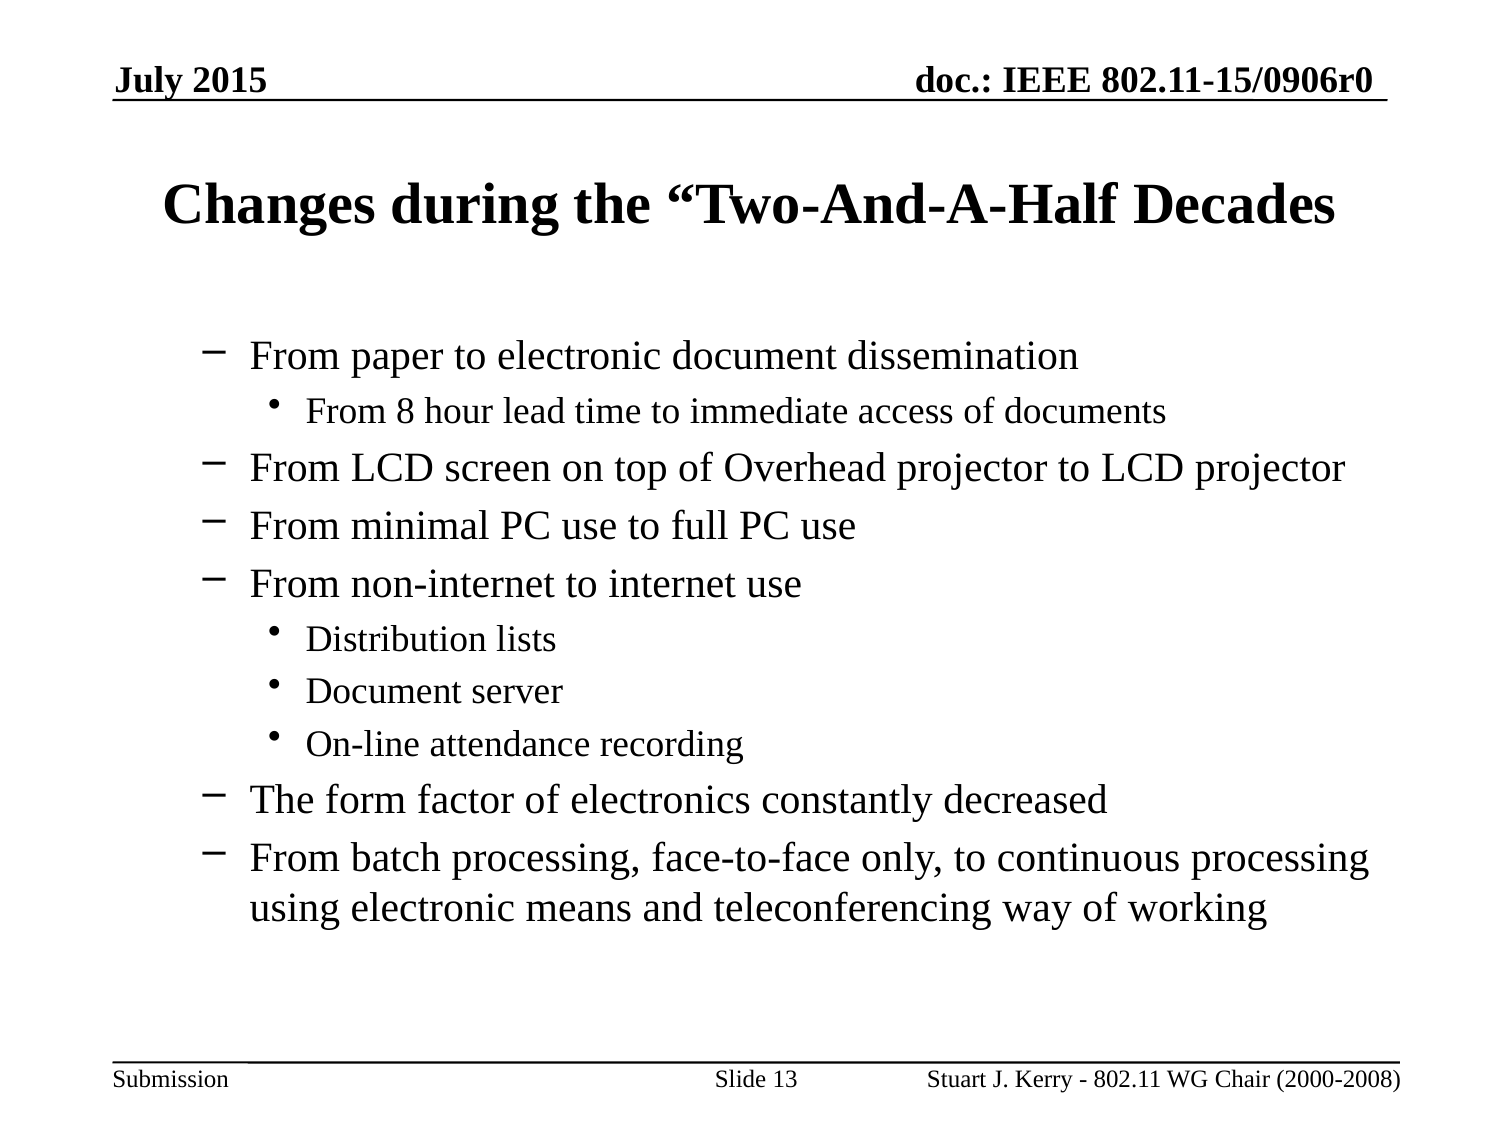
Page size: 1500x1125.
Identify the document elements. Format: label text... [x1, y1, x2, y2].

title Changes during the “Two-And-A-Half Decades [112, 112, 1388, 262]
list From paper to electronic document dissemination From 8 hour lead time to immediate access of documents From LCD screen on top of Overhead projector to LCD projector From minimal PC use to full PC use From non-internet to internet use Distribution lists Document server On-line attendance recording The form factor of electronics constantly decreased From batch processing, face-to-face only, to continuous processing using electronic means and teleconferencing way of working [112, 262, 1388, 1038]
slide_number Slide 13 [712, 1062, 800, 1093]
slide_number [114, 54, 269, 100]
footer Stuart J. Kerry - 802.11 WG Chair (2000-2008) [920, 1062, 1402, 1093]
